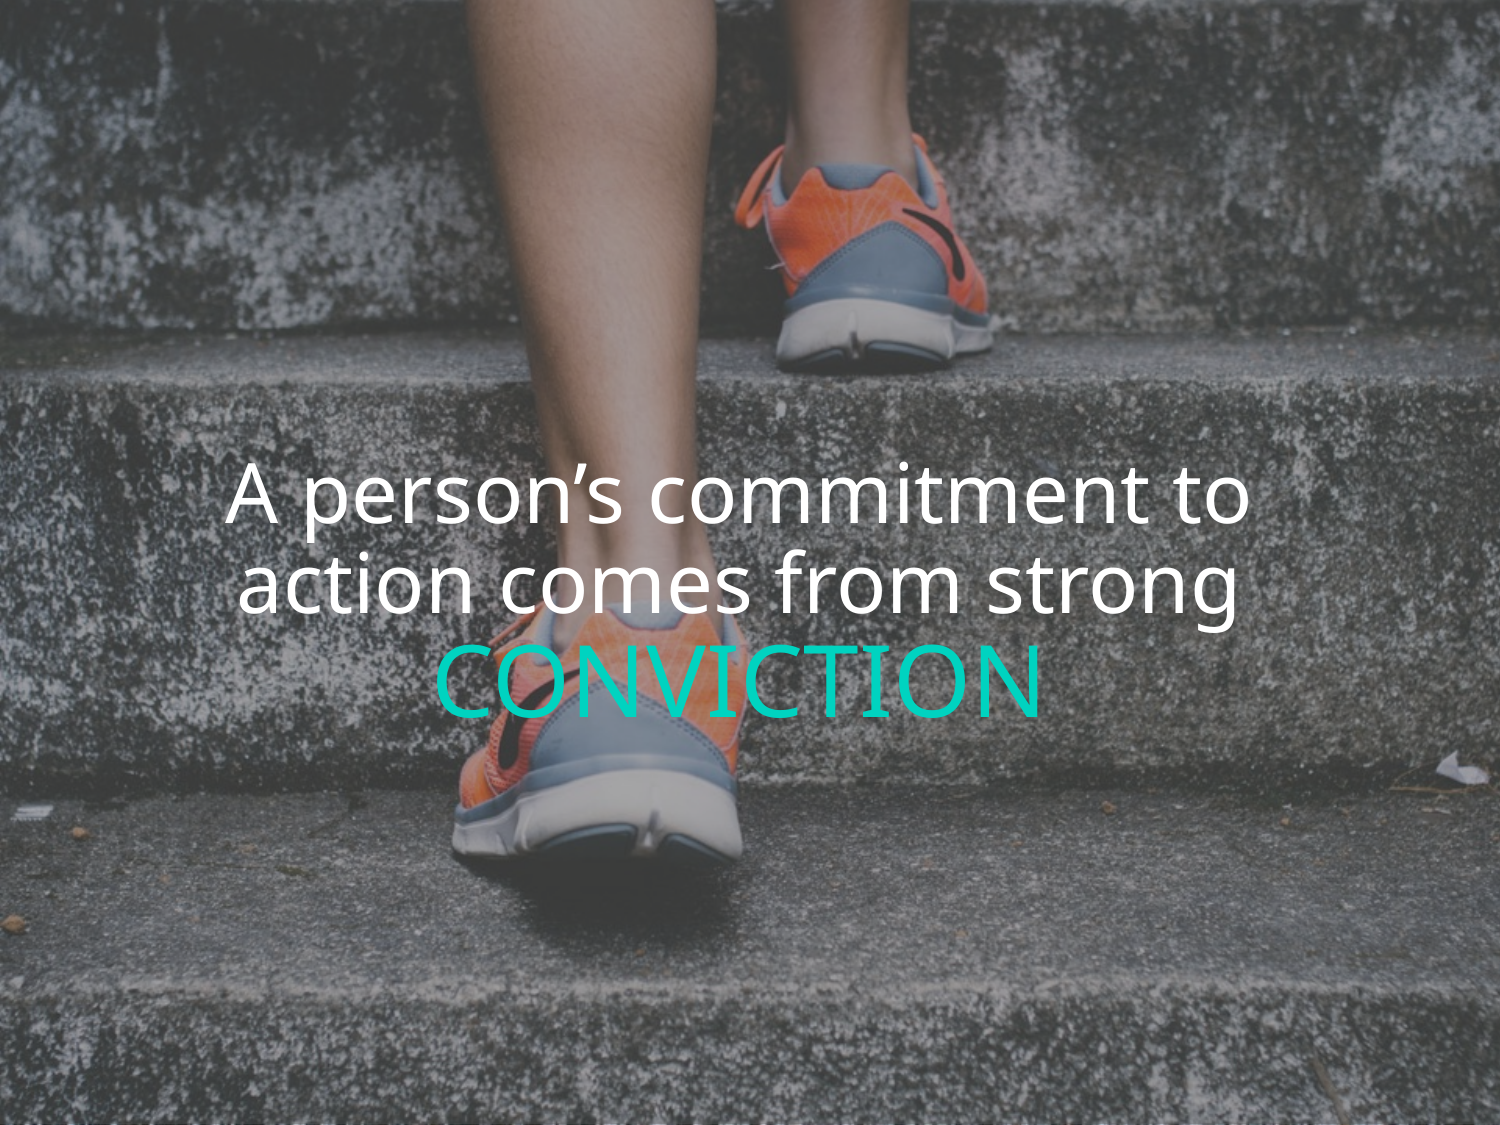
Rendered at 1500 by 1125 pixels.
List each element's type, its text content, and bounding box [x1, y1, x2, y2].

text_box A person’s commitment to action comes from strong CONVICTION [84, 444, 1396, 775]
